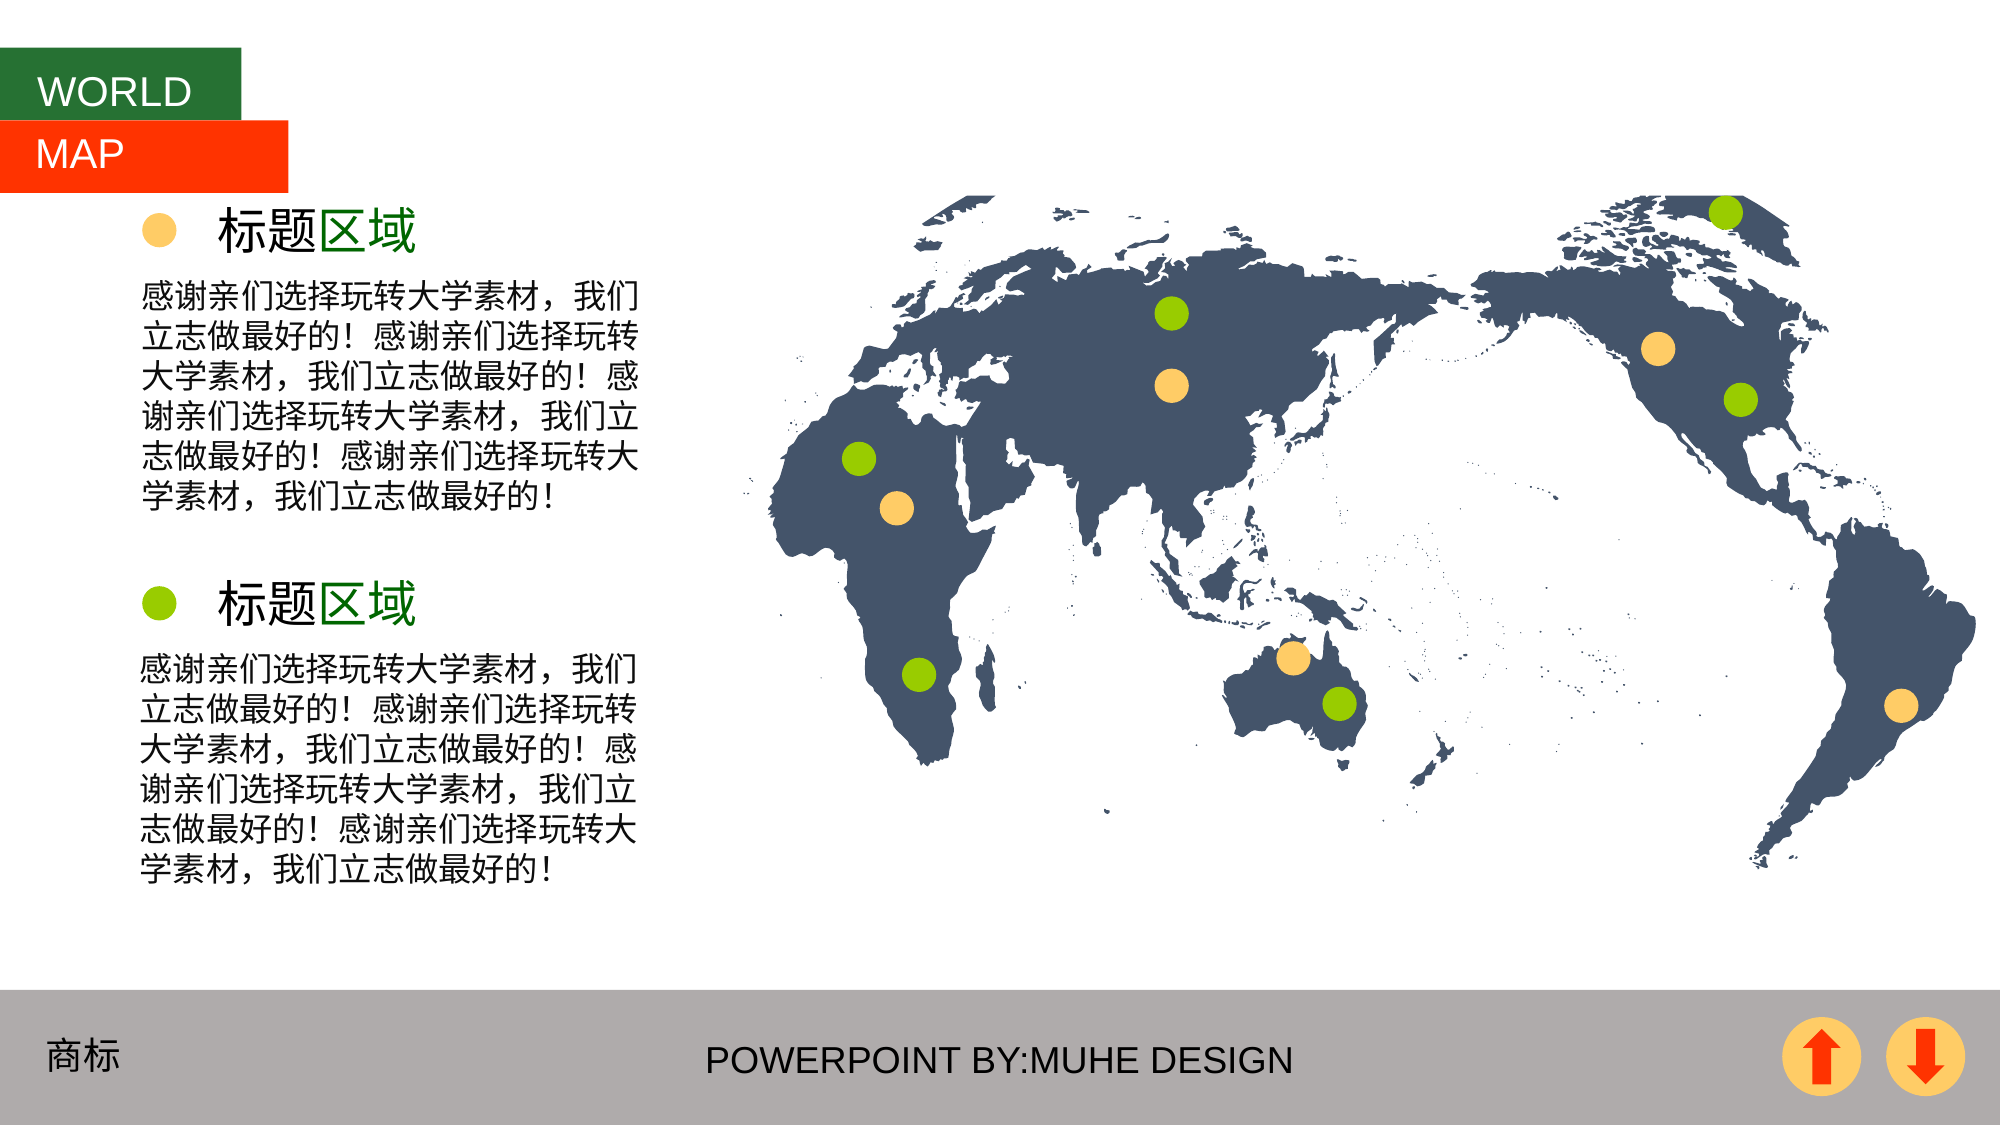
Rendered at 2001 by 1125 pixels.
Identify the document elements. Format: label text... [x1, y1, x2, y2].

text_box 感谢亲们选择玩转大学素材，我们立志做最好的！感谢亲们选择玩转大学素材，我们立志做最好的！感谢亲们选择玩转大学素材，我们立志做最好的！感谢亲们选择玩转大学素材，我们立志做最好的！ [126, 267, 673, 523]
text_box [1321, 685, 1358, 723]
text_box [1640, 330, 1677, 368]
text_box [1707, 194, 1745, 231]
text_box [1883, 687, 1920, 724]
text_box [764, 194, 1977, 872]
text_box [878, 490, 916, 527]
text_box 标题区域 [203, 192, 456, 267]
text_box 感谢亲们选择玩转大学素材，我们立志做最好的！感谢亲们选择玩转大学素材，我们立志做最好的！感谢亲们选择玩转大学素材，我们立志做最好的！感谢亲们选择玩转大学素材，我们立志做最好的！ [124, 641, 671, 896]
text_box [900, 656, 938, 694]
text_box [1153, 367, 1190, 404]
text_box MAP [20, 119, 168, 185]
text_box [1722, 381, 1760, 419]
text_box [742, 491, 751, 496]
text_box [748, 476, 755, 484]
text_box [1275, 640, 1312, 677]
text_box [840, 440, 878, 478]
text_box WORLD [22, 57, 250, 123]
text_box [141, 585, 178, 622]
text_box 标题区域 [203, 565, 456, 641]
text_box [141, 211, 178, 249]
text_box [1153, 295, 1190, 332]
